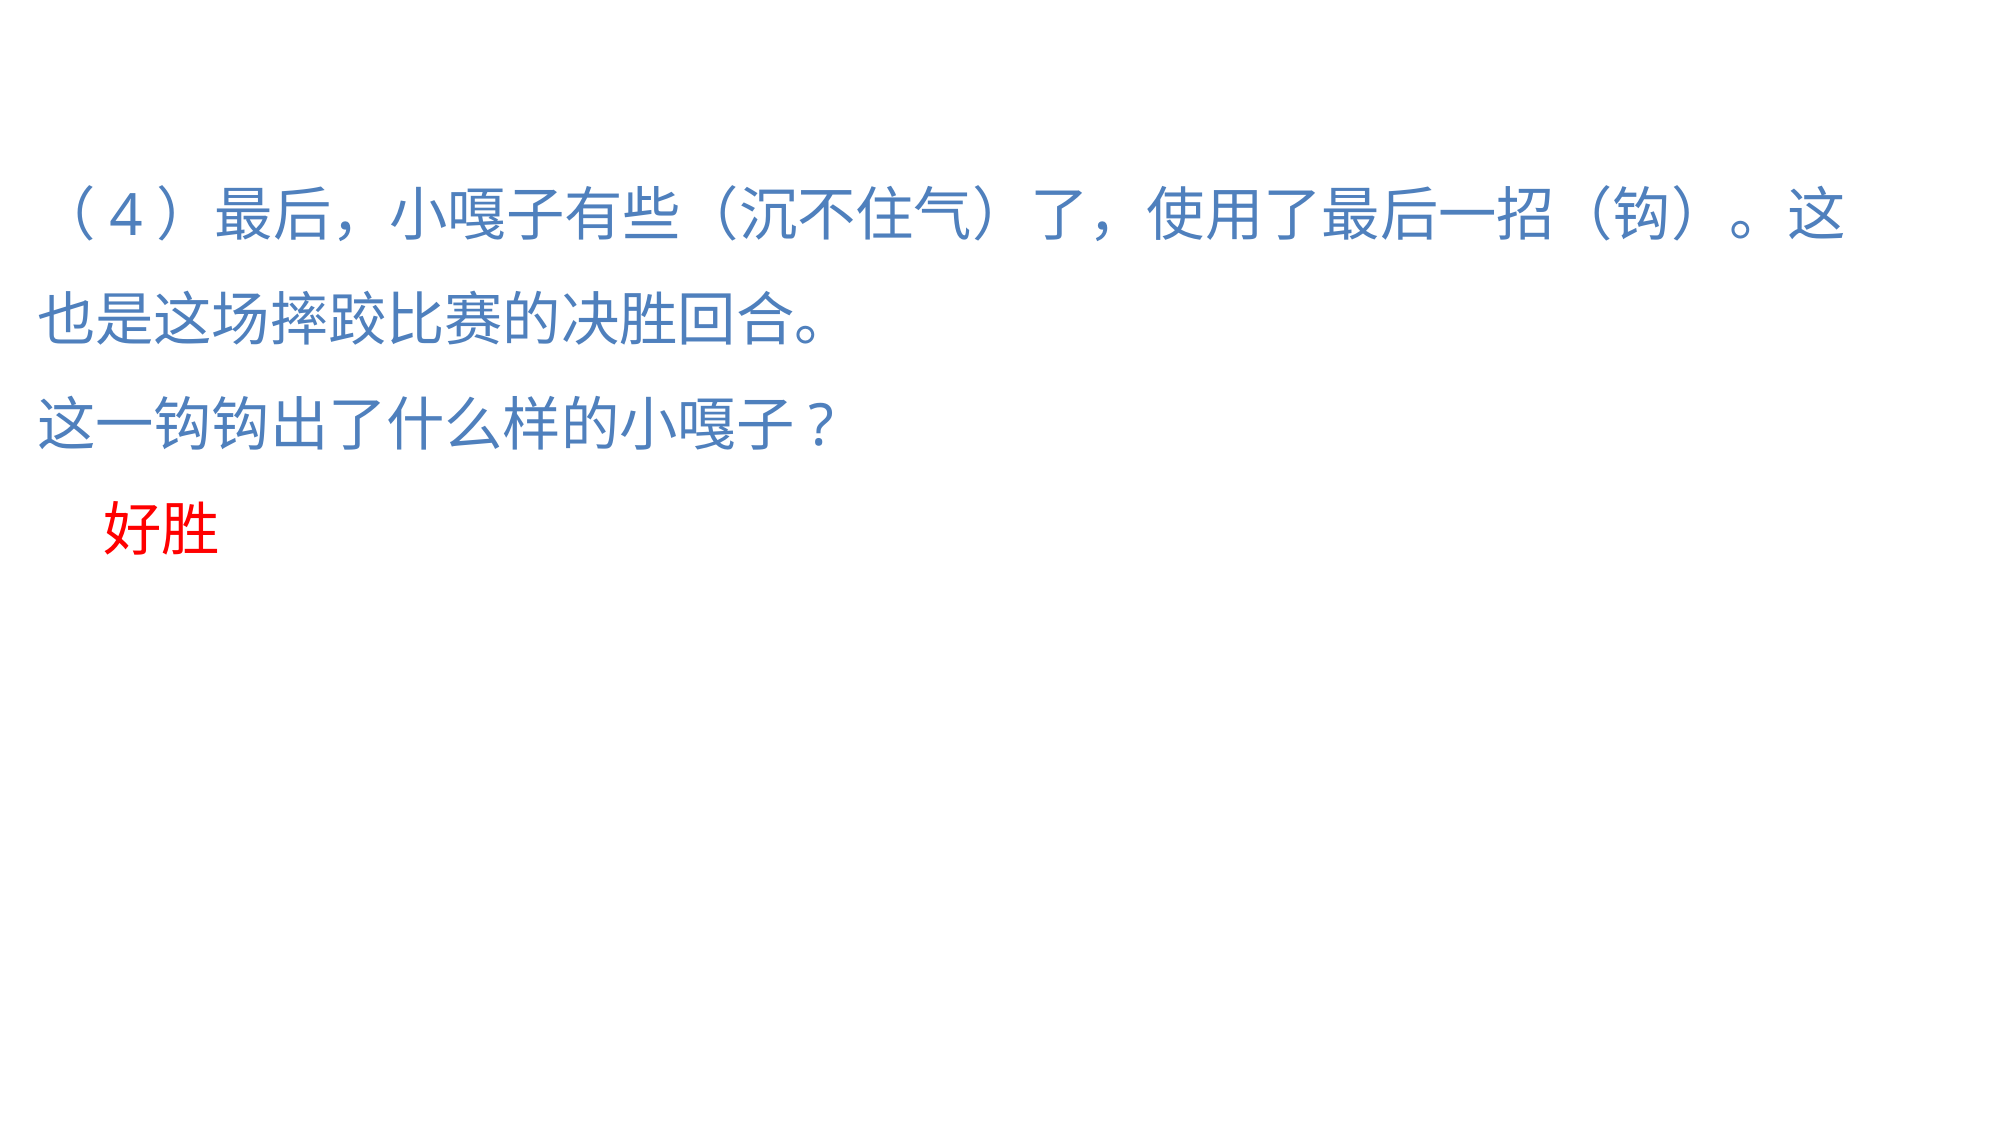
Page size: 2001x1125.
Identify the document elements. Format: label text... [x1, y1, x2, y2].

text_box （4）最后，小嘎子有些（沉不住气）了，使用了最后一招（钩）。这也是这场摔跤比赛的决胜回合。 这一钩钩出了什么样的小嘎子? 好胜 [22, 135, 1875, 570]
